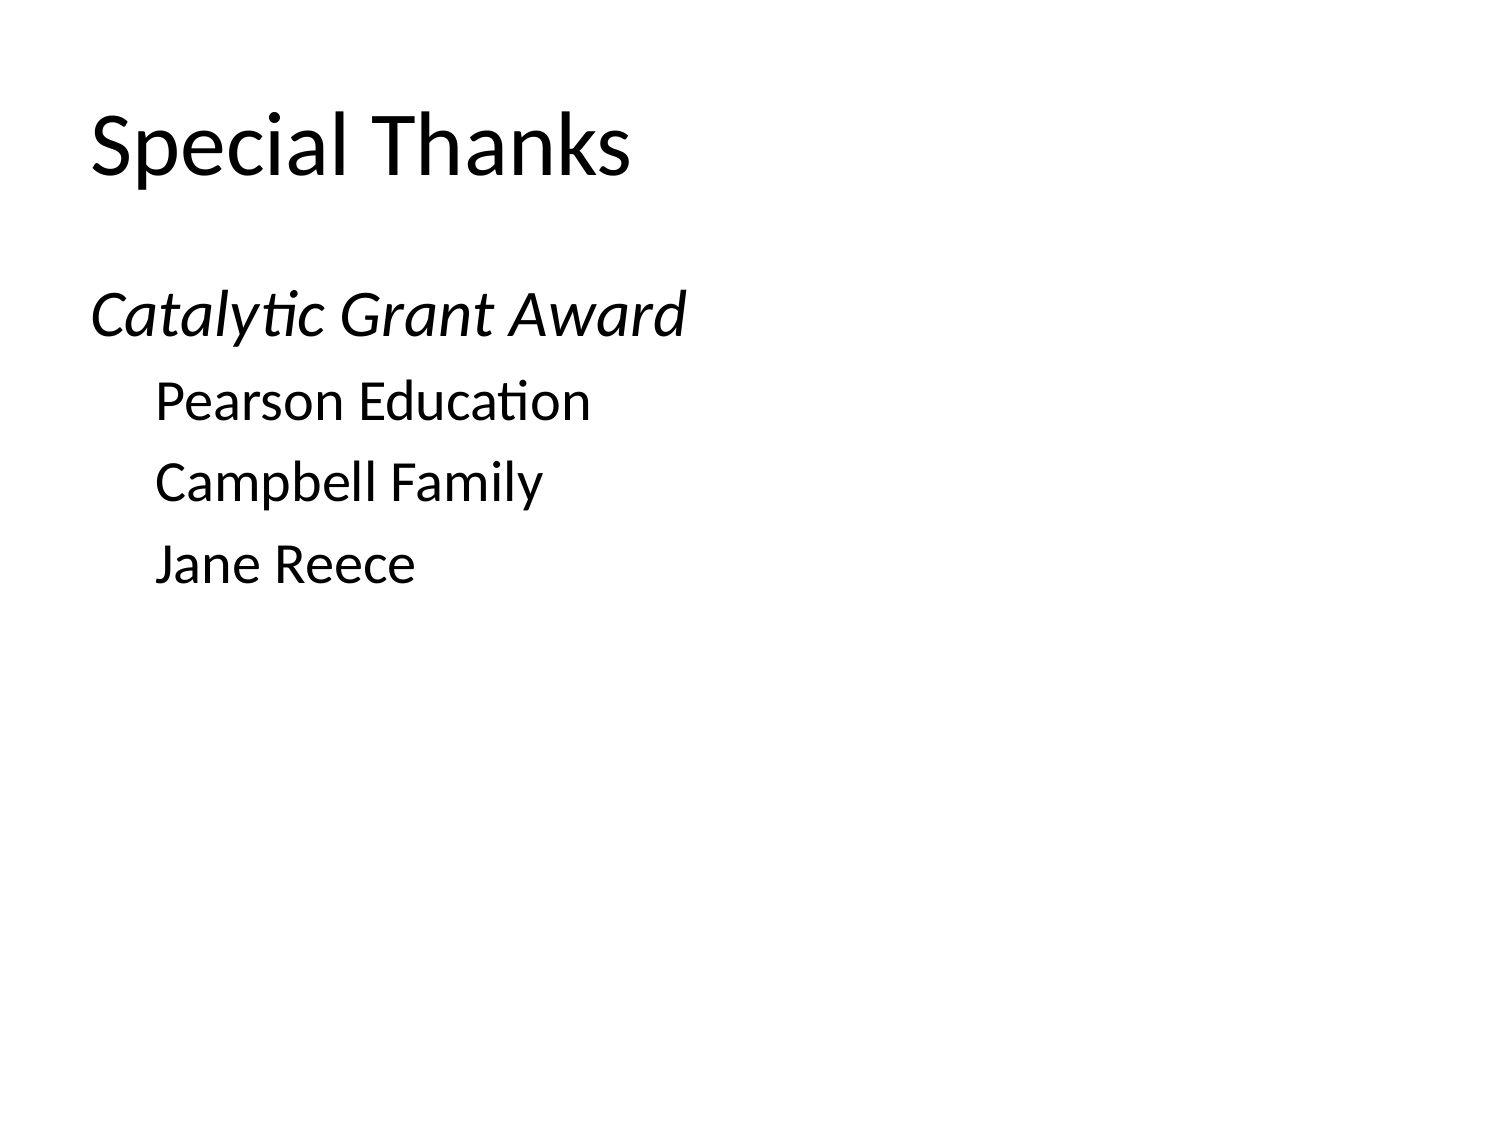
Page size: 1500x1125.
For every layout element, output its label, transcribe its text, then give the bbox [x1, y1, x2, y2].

title Special Thanks [75, 45, 1425, 233]
list Catalytic Grant Award Pearson Education Campbell Family Jane Reece [75, 262, 1425, 1005]
